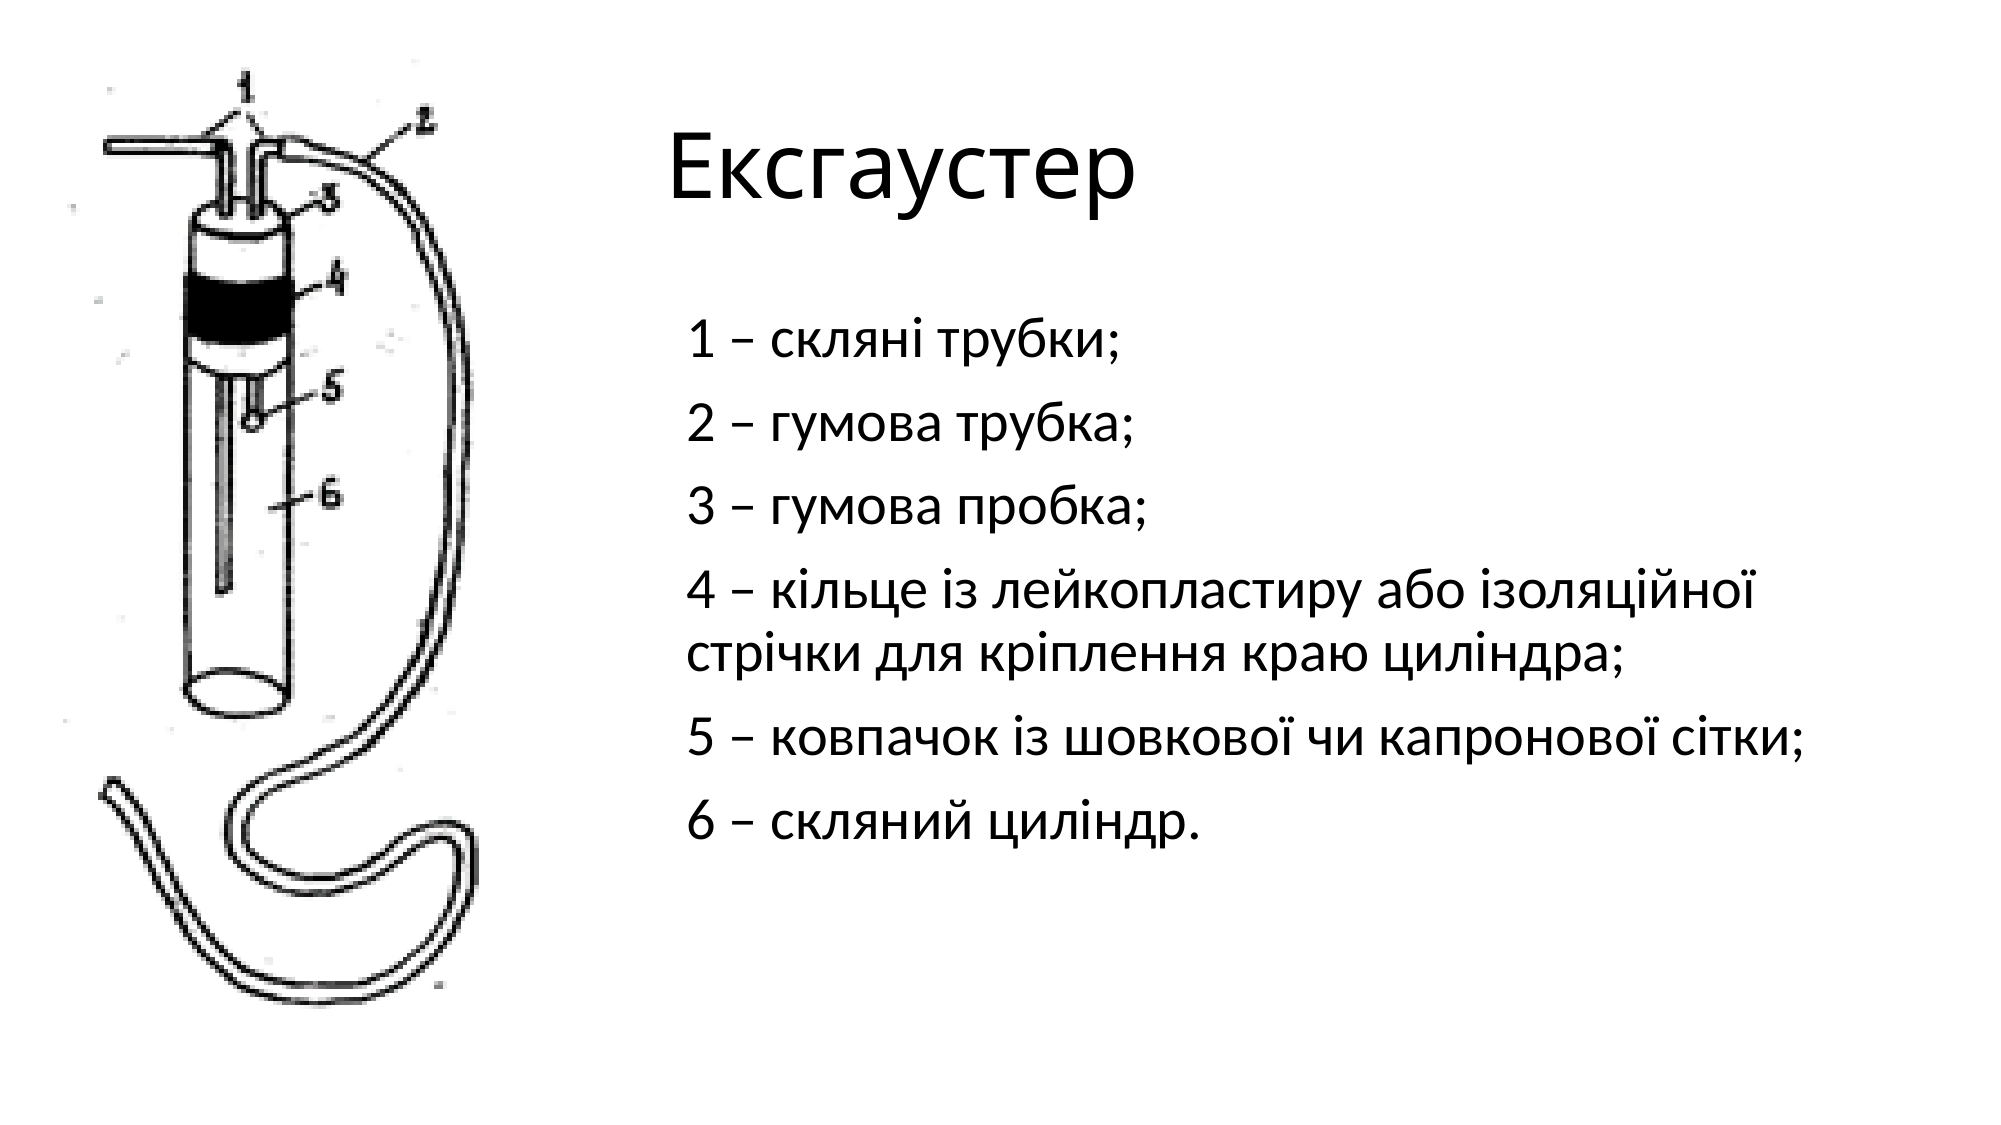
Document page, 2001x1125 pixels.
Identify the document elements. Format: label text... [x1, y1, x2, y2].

title Ексгаустер [650, 59, 1863, 278]
picture [63, 59, 493, 1014]
list 1 – скляні трубки; 2 – гумова трубка; 3 – гумова пробка; 4 – кільце із лейкопластиру або ізоляційної стрічки для кріплення краю циліндра; 5 – ковпачок із шовкової чи капронової сітки; 6 – скляний циліндр. [671, 299, 1863, 1014]
